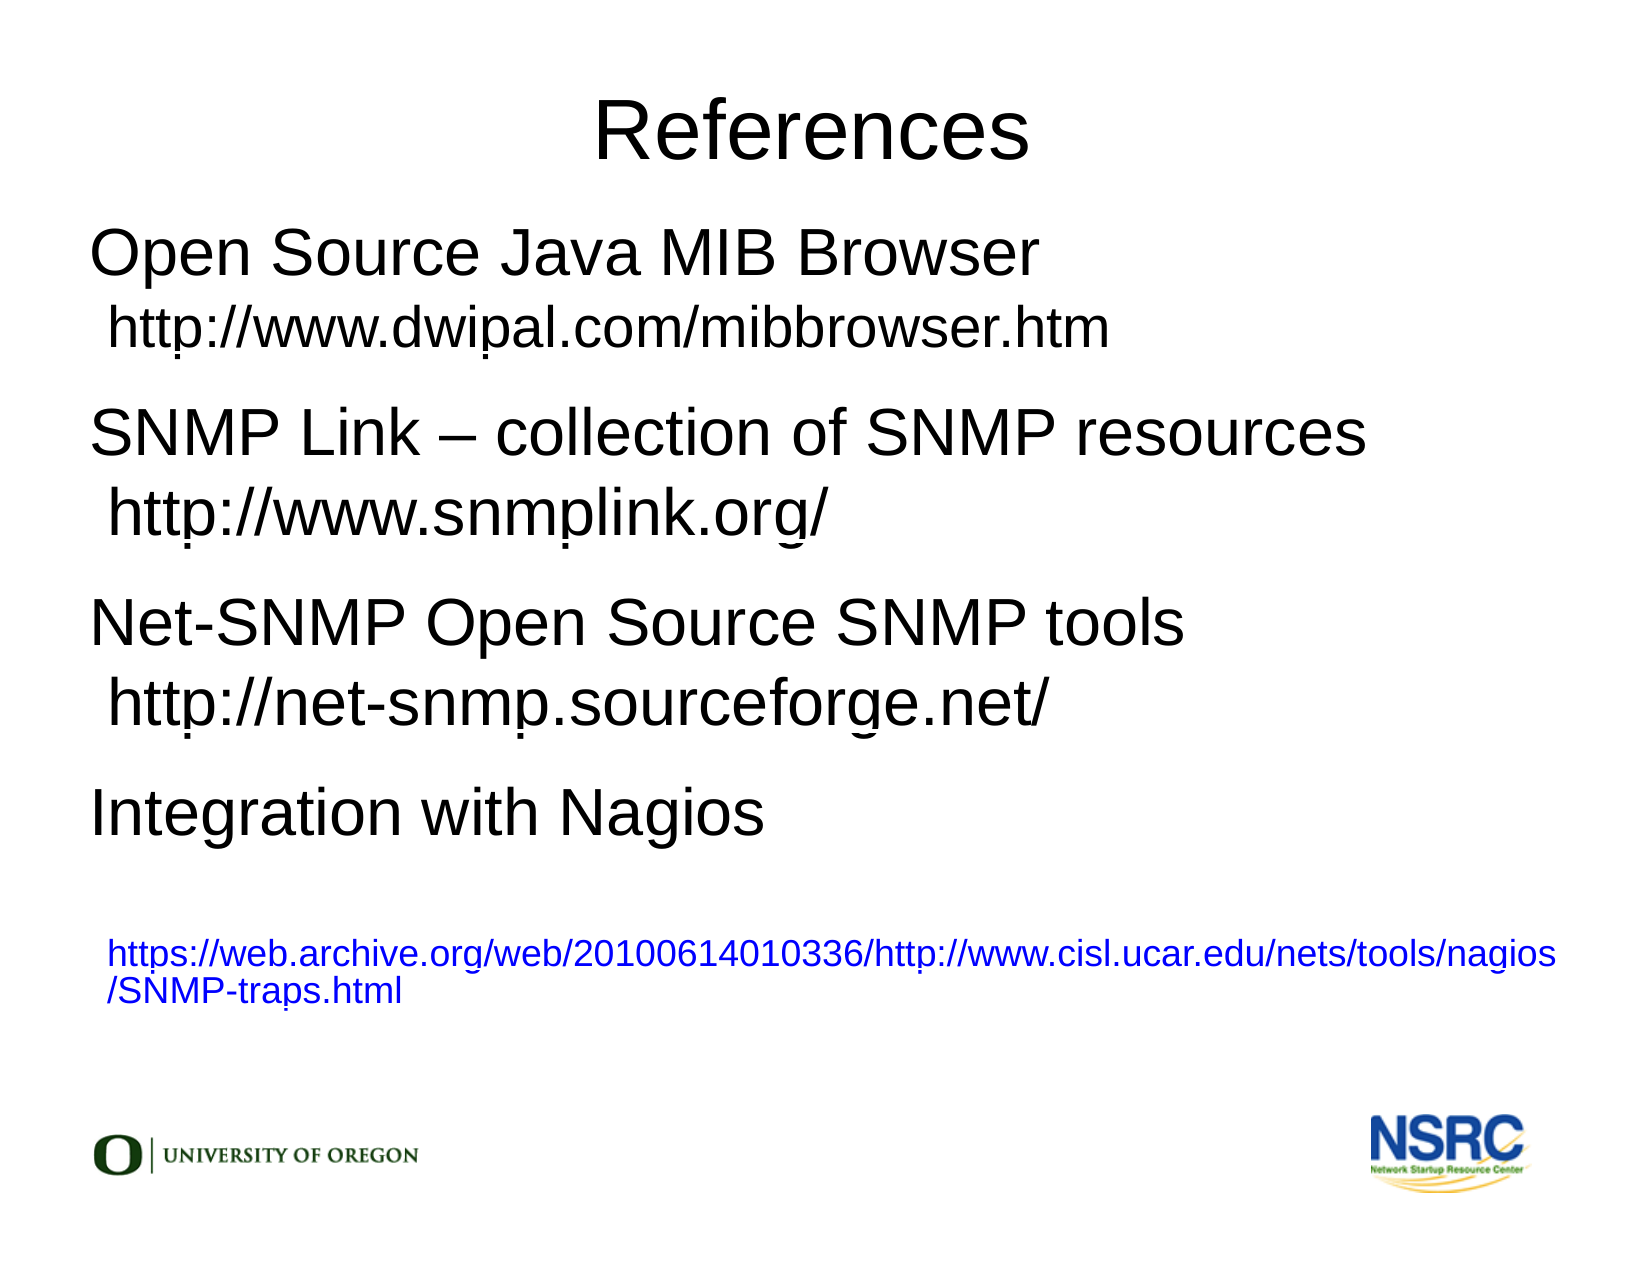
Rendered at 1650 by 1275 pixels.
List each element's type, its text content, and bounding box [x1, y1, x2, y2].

text_box Open Source Java MIB Browser http://www.dwipal.com/mibbrowser.htm SNMP Link – collection of SNMP resources http://www.snmplink.org/ Net-SNMP Open Source SNMP tools http://net-snmp.sourceforge.net/ Integration with Nagios https://web.archive.org/web/20100614010336/http://www.cisl.ucar.edu/nets/tools/nagios/SNMP-traps.html [89, 209, 1566, 1081]
text_box References [133, 58, 1491, 192]
picture [92, 1133, 420, 1177]
picture [1371, 1114, 1532, 1193]
